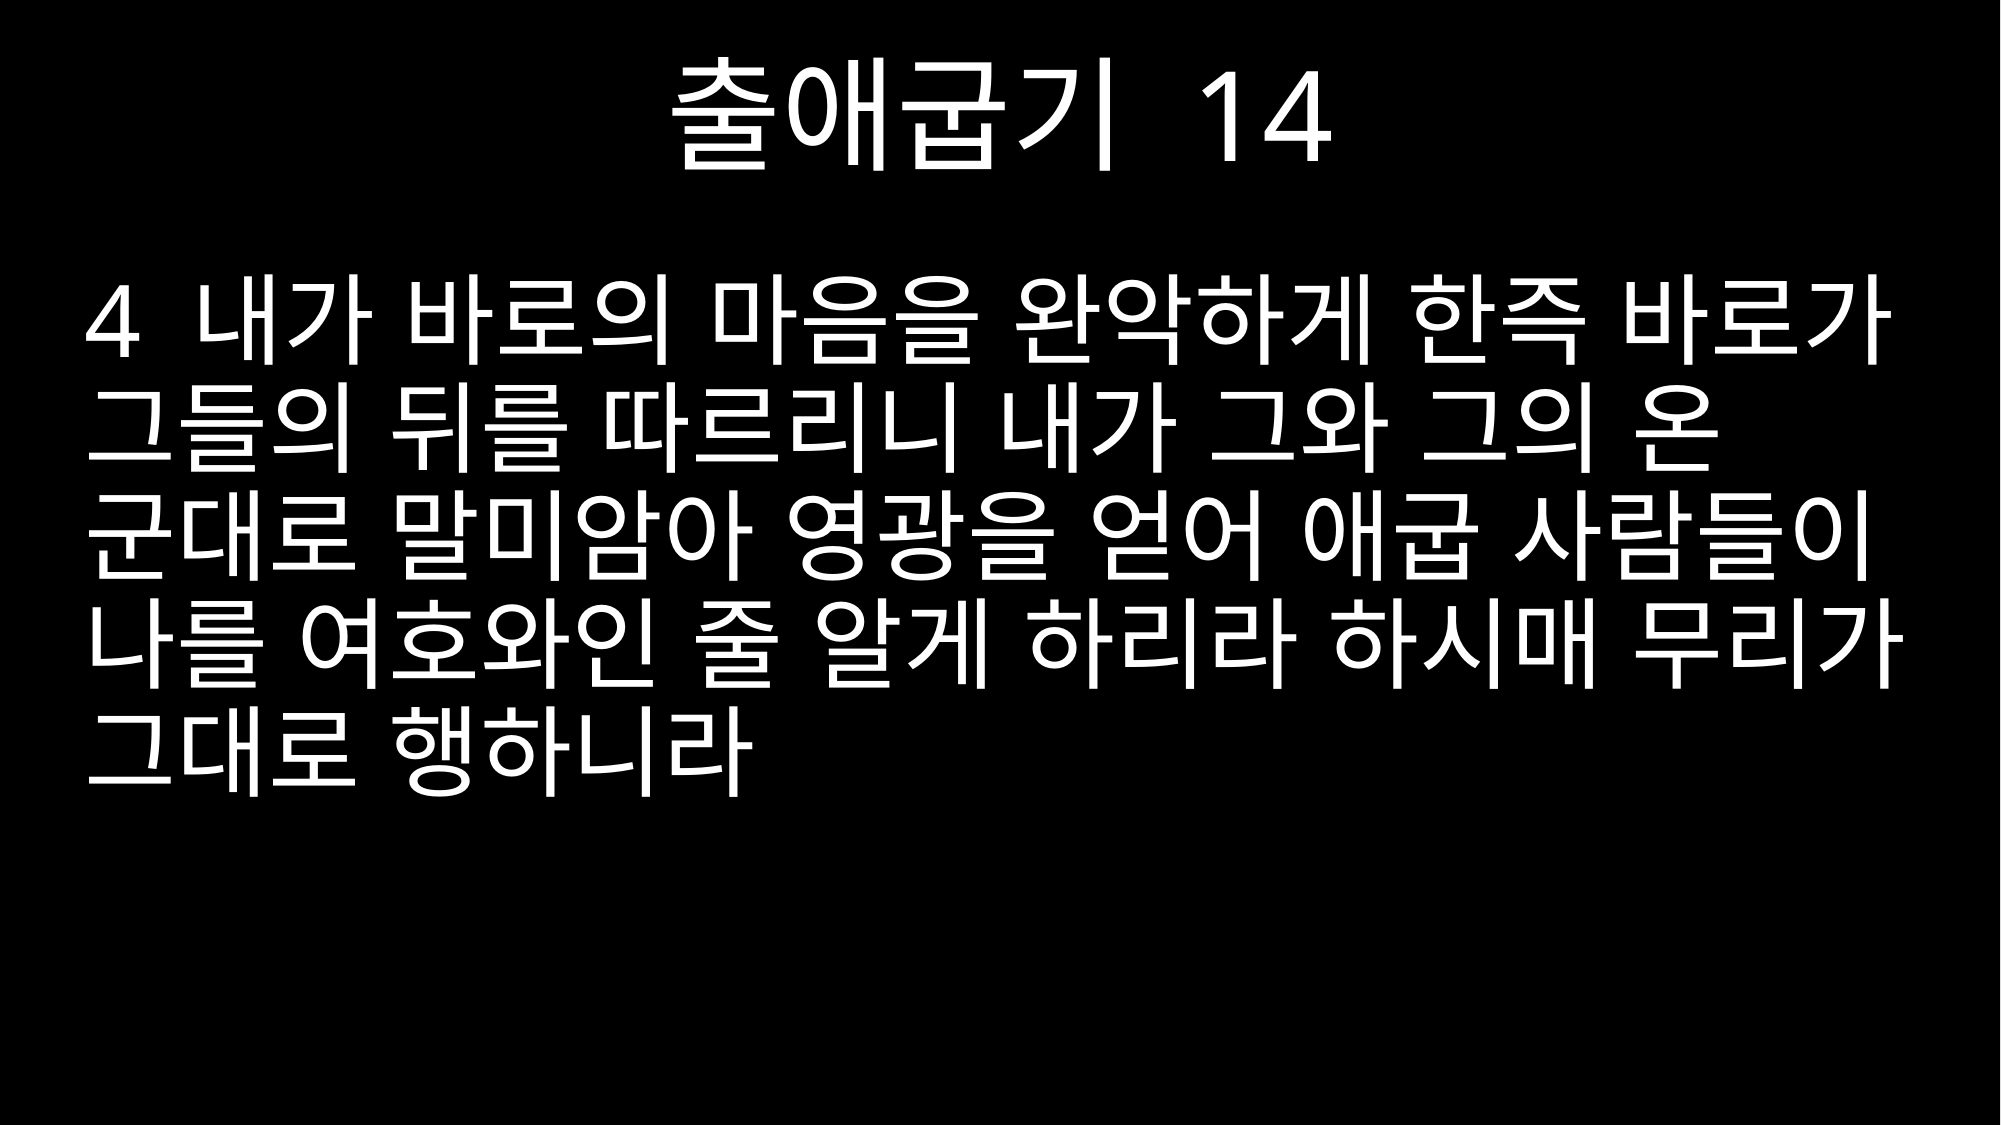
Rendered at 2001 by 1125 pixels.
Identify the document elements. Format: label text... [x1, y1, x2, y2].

picture [0, 0, 2001, 1125]
list 4 내가 바로의 마음을 완악하게 한즉 바로가 그들의 뒤를 따르리니 내가 그와 그의 온 군대로 말미암아 영광을 얻어 애굽 사람들이 나를 여호와인 줄 알게 하리라 하시매 무리가 그대로 행하니라 [69, 263, 1953, 423]
footer 출애굽기 14 [0, 32, 2000, 192]
